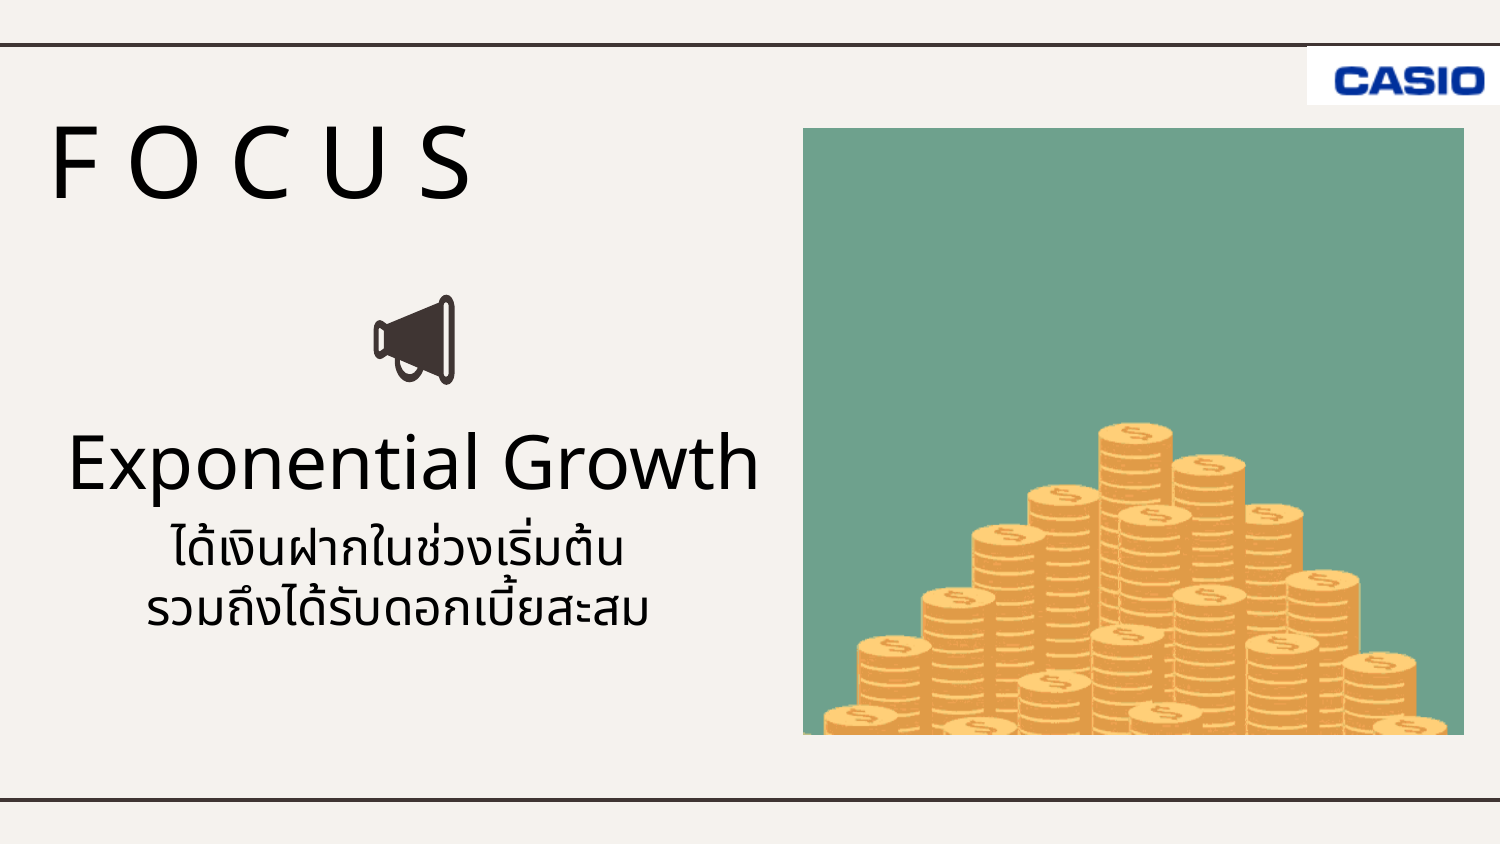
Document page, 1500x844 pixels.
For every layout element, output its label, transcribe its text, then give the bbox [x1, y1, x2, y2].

title F O C U S [32, 23, 618, 204]
subtitle ได้เงินฝากในช่วงเริ่มต้น รวมถึงได้รับดอกเบี้ยสะสม [23, 500, 775, 725]
picture [1307, 46, 1500, 105]
text_box [373, 294, 455, 385]
subtitle Exponential Growth [0, 399, 797, 558]
picture [802, 128, 1464, 735]
